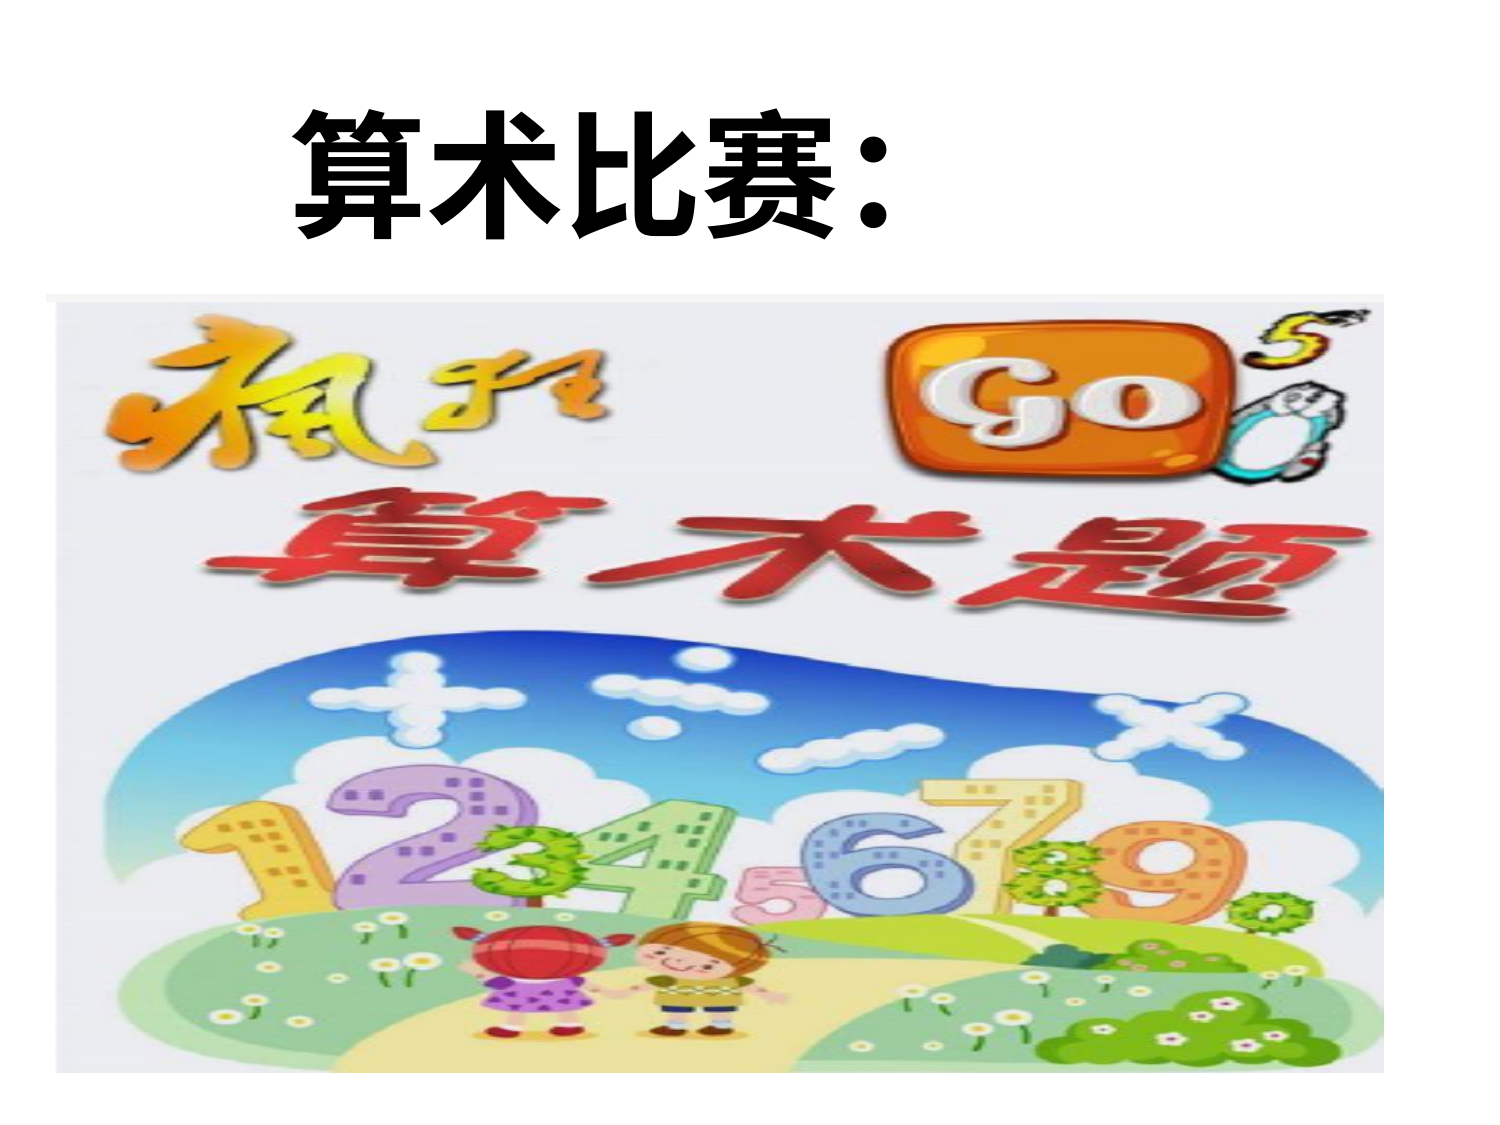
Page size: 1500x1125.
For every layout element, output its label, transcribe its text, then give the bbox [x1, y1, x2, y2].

picture [46, 294, 1384, 1074]
text_box 算术比赛： [274, 82, 1249, 263]
